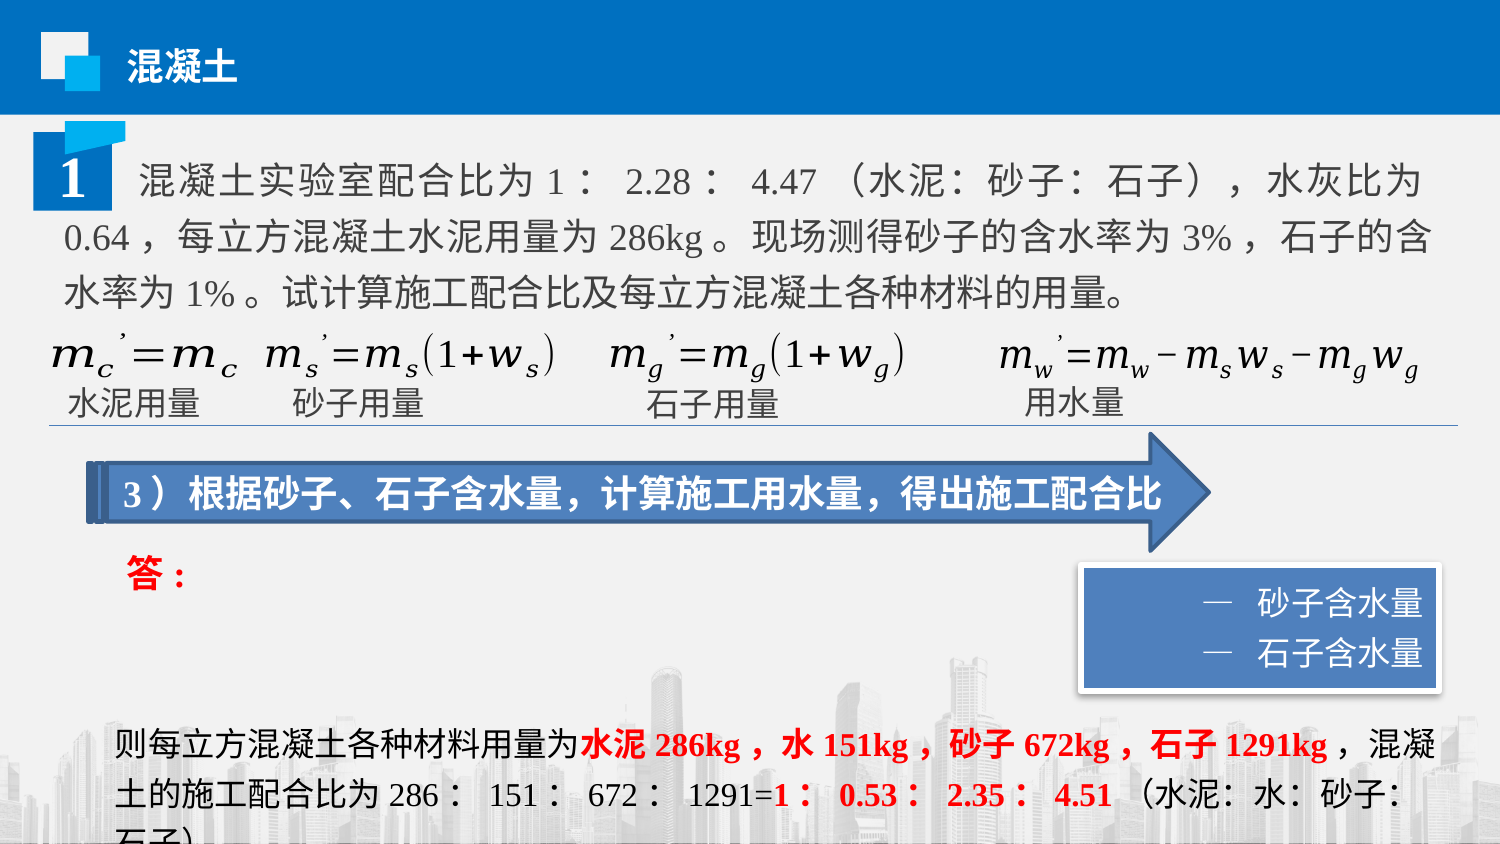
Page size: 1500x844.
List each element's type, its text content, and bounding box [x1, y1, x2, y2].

text_box [0, 1, 1500, 117]
text_box 混凝土实验室配合比为1：2.28：4.47（水泥：砂子：石子），水灰比为0.64，每立方混凝土水泥用量为286kg。现场测得砂子的含水率为3%，石子的含水率为1%。试计算施工配合比及每立方混凝土各种材料的用量。 [49, 138, 1448, 322]
text_box [63, 54, 102, 93]
text_box [64, 121, 126, 155]
text_box 砂子用量 [277, 375, 458, 424]
text_box 水泥用量 [52, 374, 234, 424]
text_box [100, 541, 1459, 822]
text_box 混凝土 [112, 35, 715, 96]
text_box [39, 30, 91, 81]
text_box 1 [33, 132, 112, 211]
text_box 石子用量 [631, 375, 812, 424]
text_box 3）根据砂子、石子含水量，计算施工用水量，得出施工配合比 [86, 434, 1212, 540]
text_box 用水量 [1009, 373, 1190, 424]
